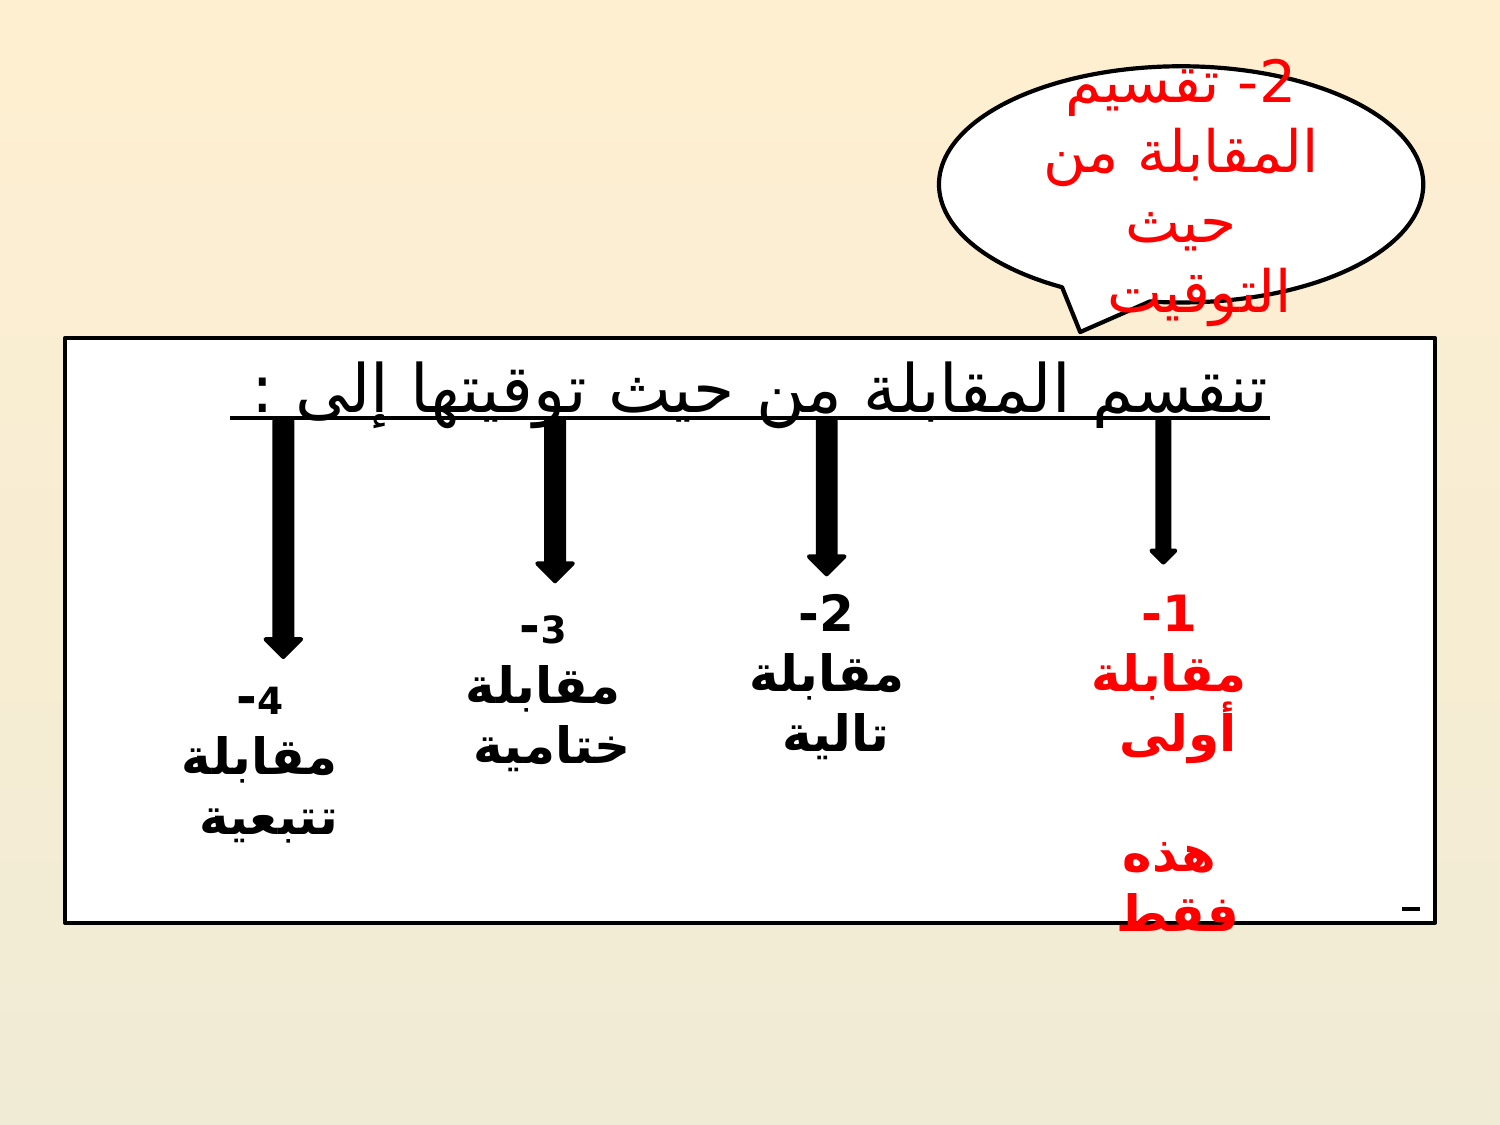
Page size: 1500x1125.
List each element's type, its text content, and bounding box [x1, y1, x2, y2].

text_box 4- مقابلة تتبعية [147, 656, 372, 852]
text_box 2- تقسيم المقابلة من حيث التوقيت [936, 64, 1426, 335]
text_box 3- مقابلة ختامية [430, 586, 656, 781]
text_box [263, 418, 303, 656]
text_box 2- مقابلة تالية [714, 574, 939, 769]
text_box تنقسم المقابلة من حيث توقيتها إلى : [63, 336, 1437, 925]
text_box [535, 418, 575, 584]
text_box 1-مقابلة أولى هذه فقط [1057, 574, 1282, 949]
text_box [807, 418, 847, 574]
text_box [1149, 418, 1178, 565]
